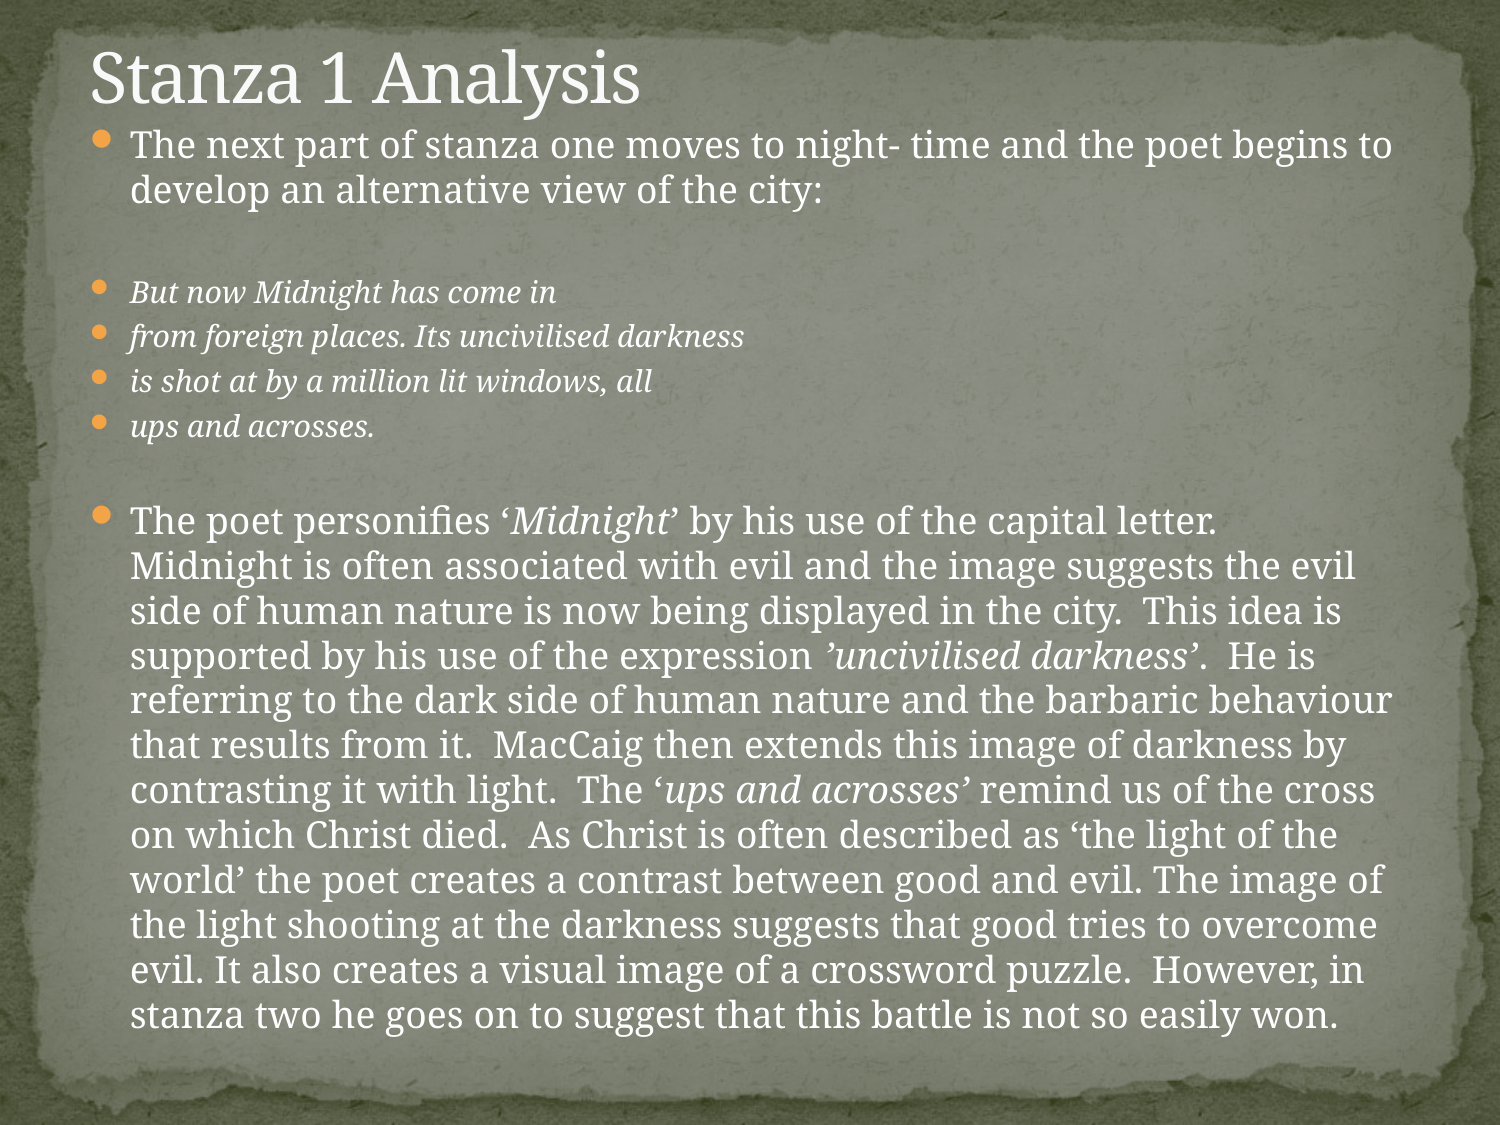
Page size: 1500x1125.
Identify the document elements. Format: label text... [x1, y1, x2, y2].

title Stanza 1 Analysis [74, 24, 1425, 126]
list The next part of stanza one moves to night- time and the poet begins to develop an alternative view of the city: But now Midnight has come in from foreign places. Its uncivilised darkness is shot at by a million lit windows, all ups and acrosses. The poet personifies ‘Midnight’ by his use of the capital letter. Midnight is often associated with evil and the image suggests the evil side of human nature is now being displayed in the city. This idea is supported by his use of the expression ’uncivilised darkness’. He is referring to the dark side of human nature and the barbaric behaviour that results from it. MacCaig then extends this image of darkness by contrasting it with light. The ‘ups and acrosses’ remind us of the cross on which Christ died. As Christ is often described as ‘the light of the world’ the poet creates a contrast between good and evil. The image of the light shooting at the darkness suggests that good tries to overcome evil. It also creates a visual image of a crossword puzzle. However, in stanza two he goes on to suggest that this battle is not so easily won. [75, 126, 1425, 1094]
